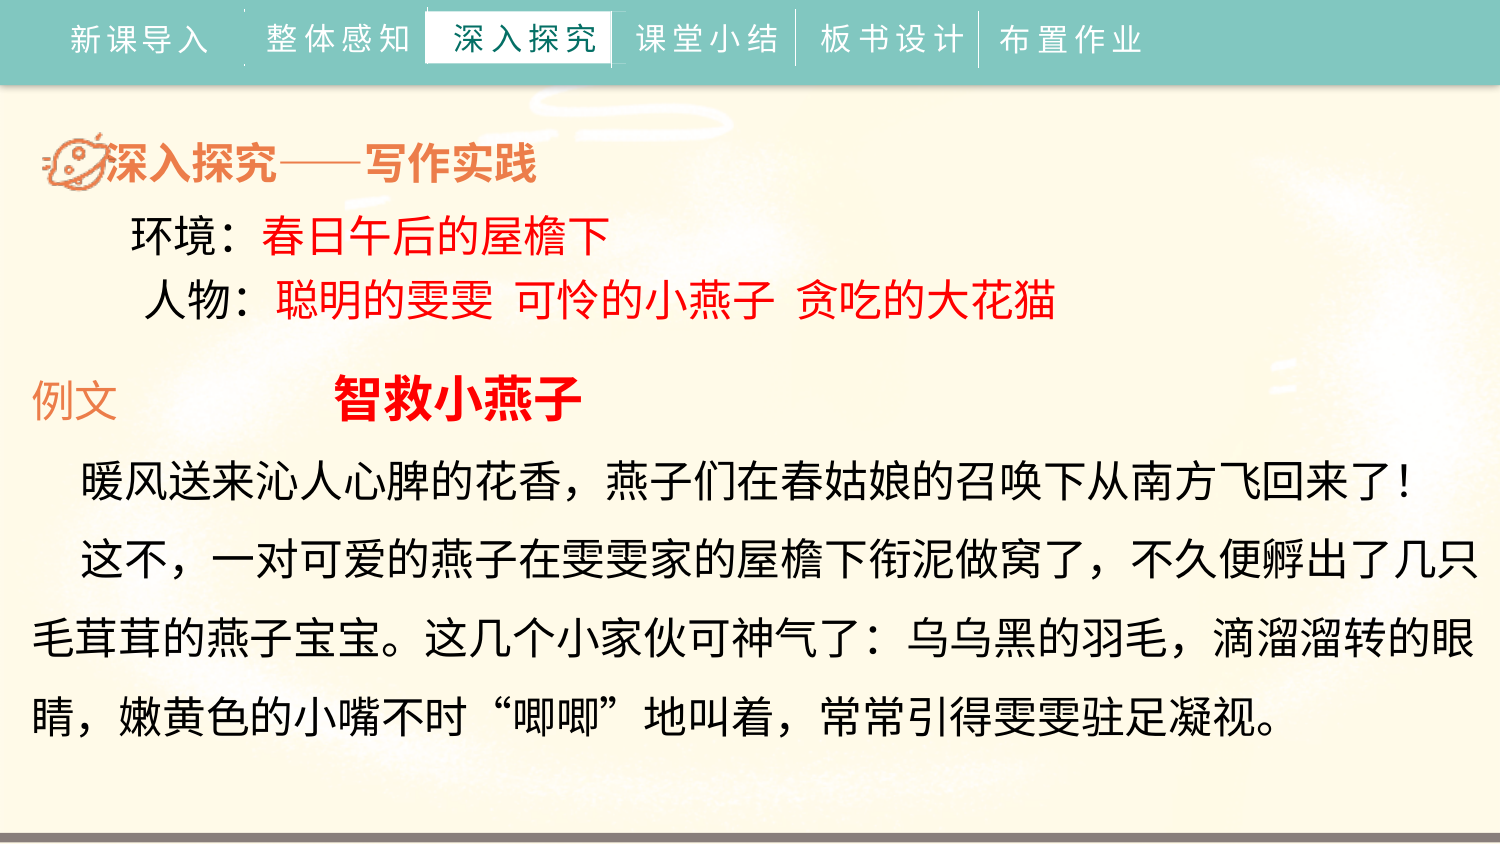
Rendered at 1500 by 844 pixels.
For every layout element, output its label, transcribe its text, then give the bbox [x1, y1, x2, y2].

text_box 例文 智救小燕子 暖风送来沁人心脾的花香，燕子们在春姑娘的召唤下从南方飞回来了！ 这不，一对可爱的燕子在雯雯家的屋檐下衔泥做窝了，不久便孵出了几只毛茸茸的燕子宝宝。这几个小家伙可神气了：乌乌黑的羽毛，滴溜溜转的眼睛，嫩黄色的小嘴不时“唧唧”地叫着，常常引得雯雯驻足凝视。 [19, 331, 1500, 748]
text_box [0, 0, 1500, 86]
text_box 环境：春日午后的屋檐下 [119, 203, 623, 267]
text_box [0, 832, 1500, 843]
picture [38, 122, 120, 204]
text_box 人物：聪明的雯雯 可怜的小燕子 贪吃的大花猫 [132, 267, 1070, 332]
text_box 深入探究——写作实践 [120, 130, 1353, 195]
